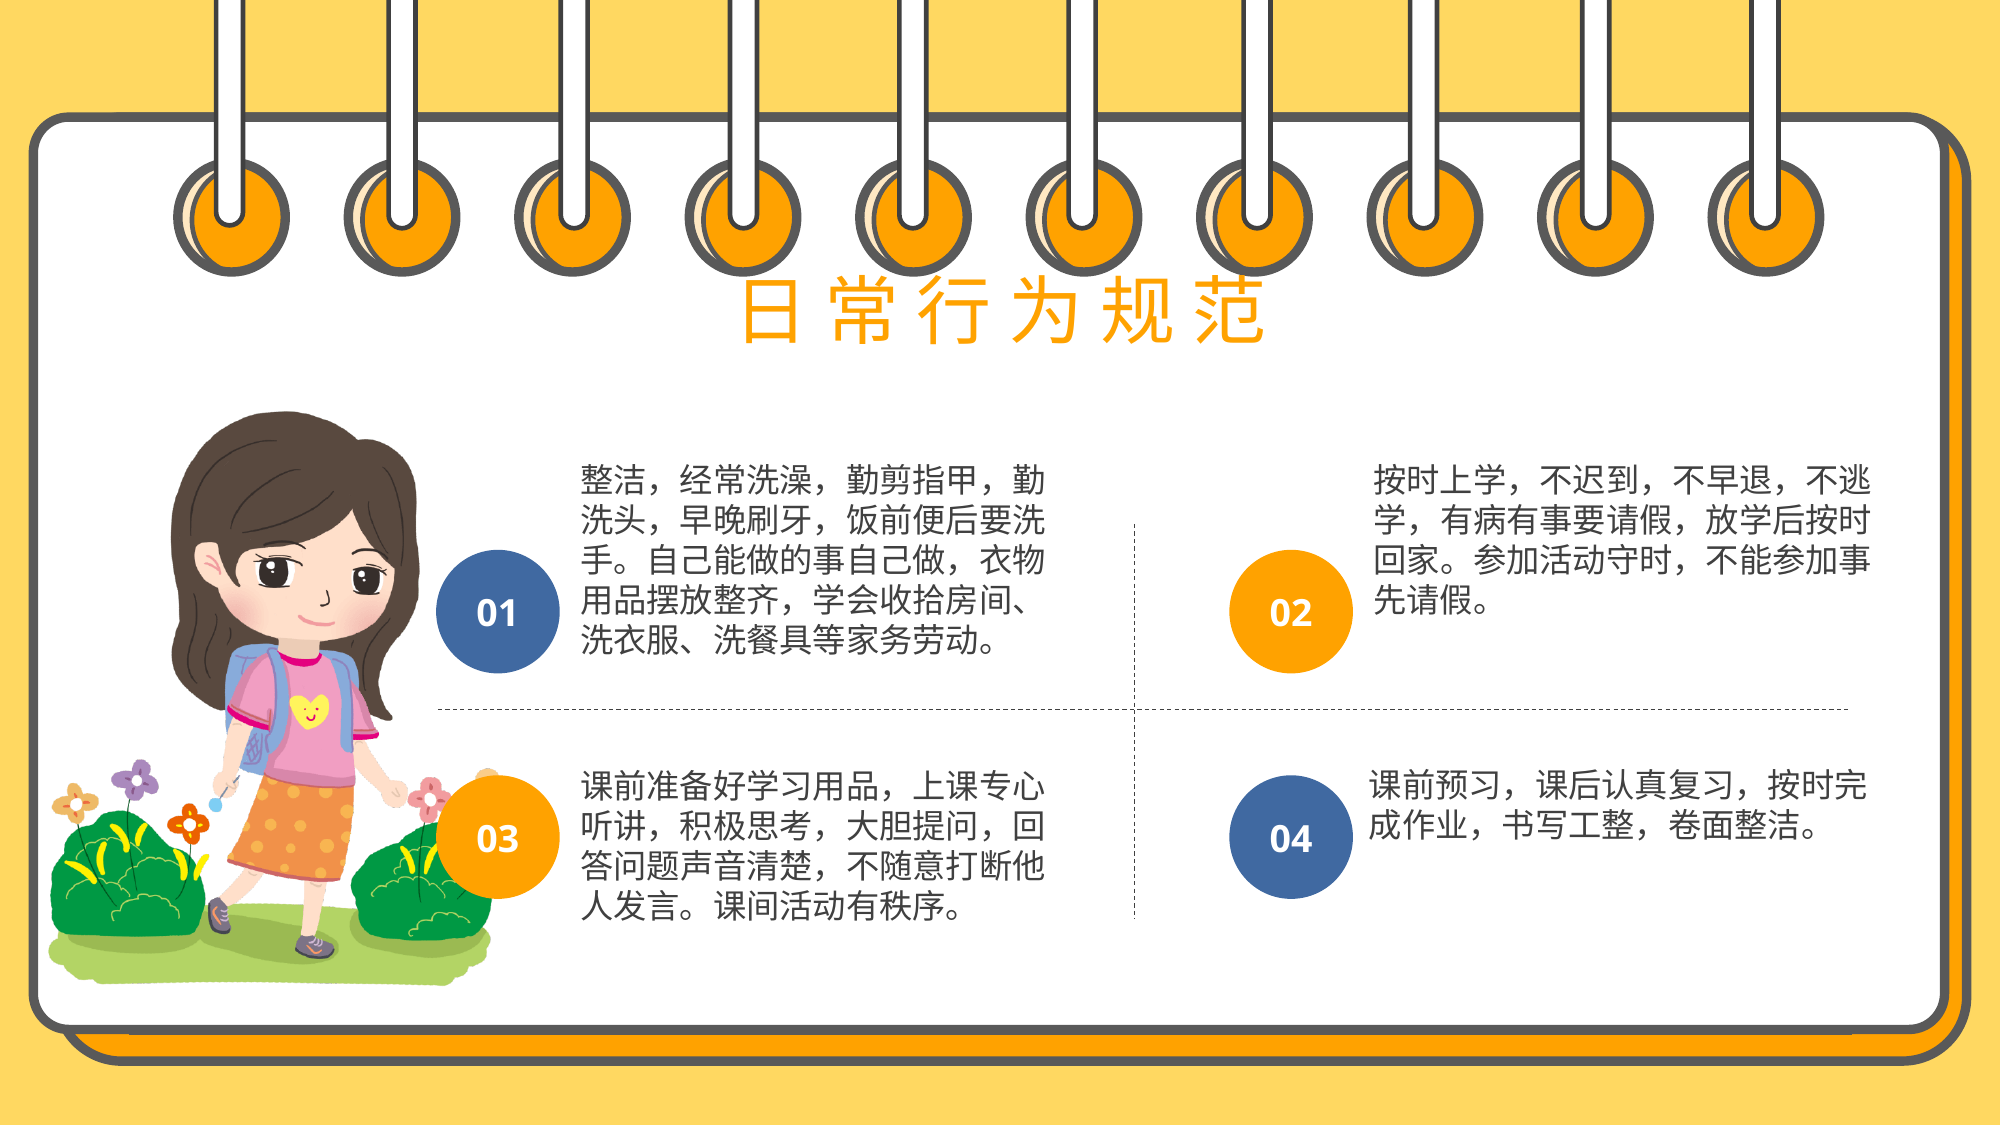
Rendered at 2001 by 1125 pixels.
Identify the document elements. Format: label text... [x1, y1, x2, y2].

text_box 02 [1228, 548, 1354, 675]
text_box 04 [1228, 774, 1354, 900]
text_box 按时上学，不迟到，不早退，不逃学，有病有事要请假，放学后按时回家。参加活动守时，不能参加事先请假。 [1358, 451, 1905, 667]
text_box 课前预习，课后认真复习，按时完成作业，书写工整，卷面整洁。 [1354, 756, 1893, 852]
picture [0, 368, 626, 1027]
text_box 课前准备好学习用品，上课专心听讲，积极思考，大胆提问，回答问题声音清楚，不随意打断他人发言。课间活动有秩序。 [626, 758, 1067, 973]
text_box 日 常 行 为 规 范 [673, 256, 1327, 361]
text_box 整洁，经常洗澡，勤剪指甲，勤洗头，早晚刷牙，饭前便后要洗手。自己能做的事自己做，衣物用品摆放整齐，学会收拾房间、洗衣服、洗餐具等家务劳动。 [626, 451, 1091, 707]
